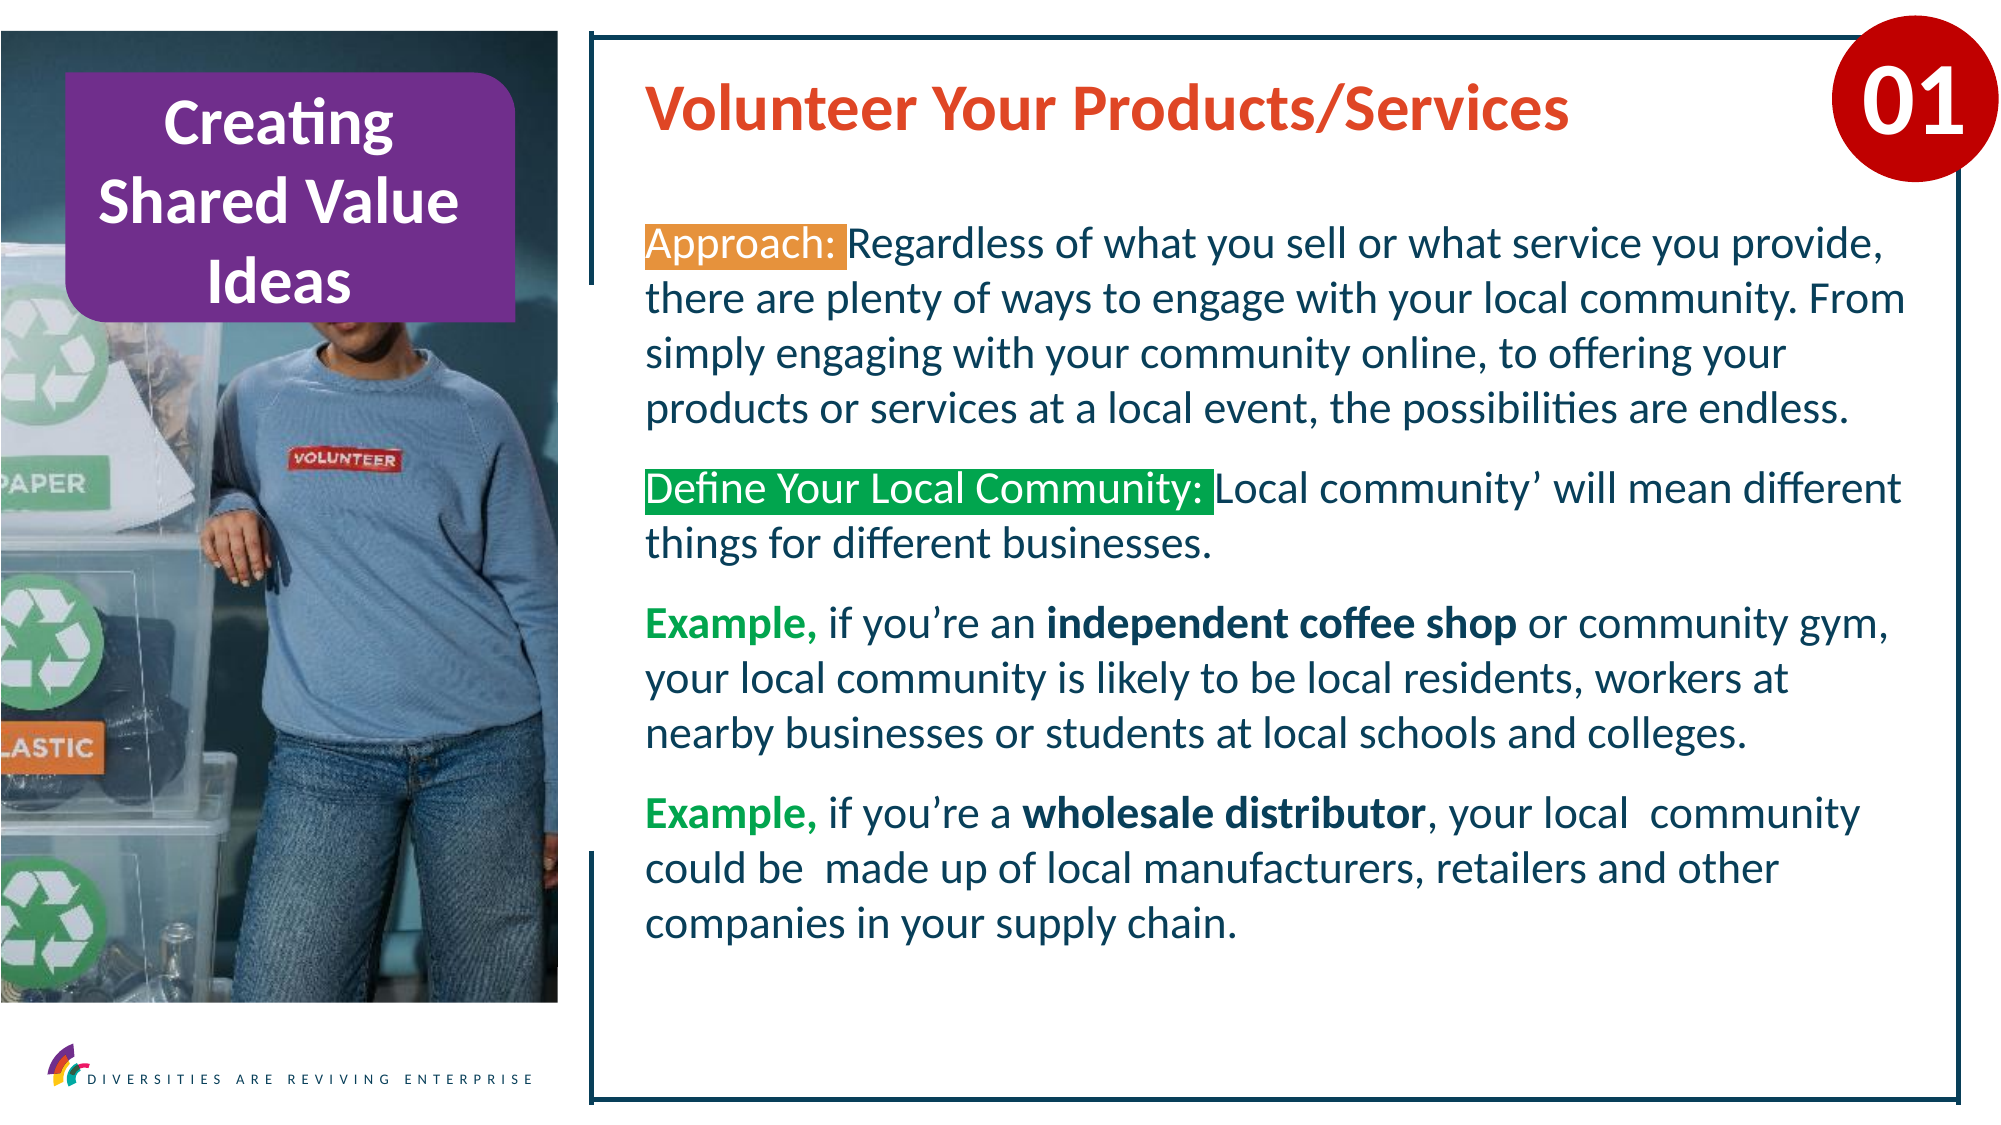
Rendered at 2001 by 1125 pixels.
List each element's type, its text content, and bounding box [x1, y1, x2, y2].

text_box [1831, 15, 1999, 183]
list Approach: Regardless of what you sell or what service you provide, there are plenty of ways to engage with your local community. From simply engaging with your community online, to offering your products or services at a local event, the possibilities are endless. Define Your Local Community: Local community’ will mean different things for different businesses. Example, if you’re an independent coffee shop or community gym, your local community is likely to be local residents, workers at nearby businesses or students at local schools and colleges. Example, if you’re a wholesale distributor, your local community could be made up of local manufacturers, retailers and other companies in your supply chain. [630, 205, 1922, 370]
picture [1, 30, 558, 1003]
list Volunteer Your Products/Services [630, 56, 1831, 113]
